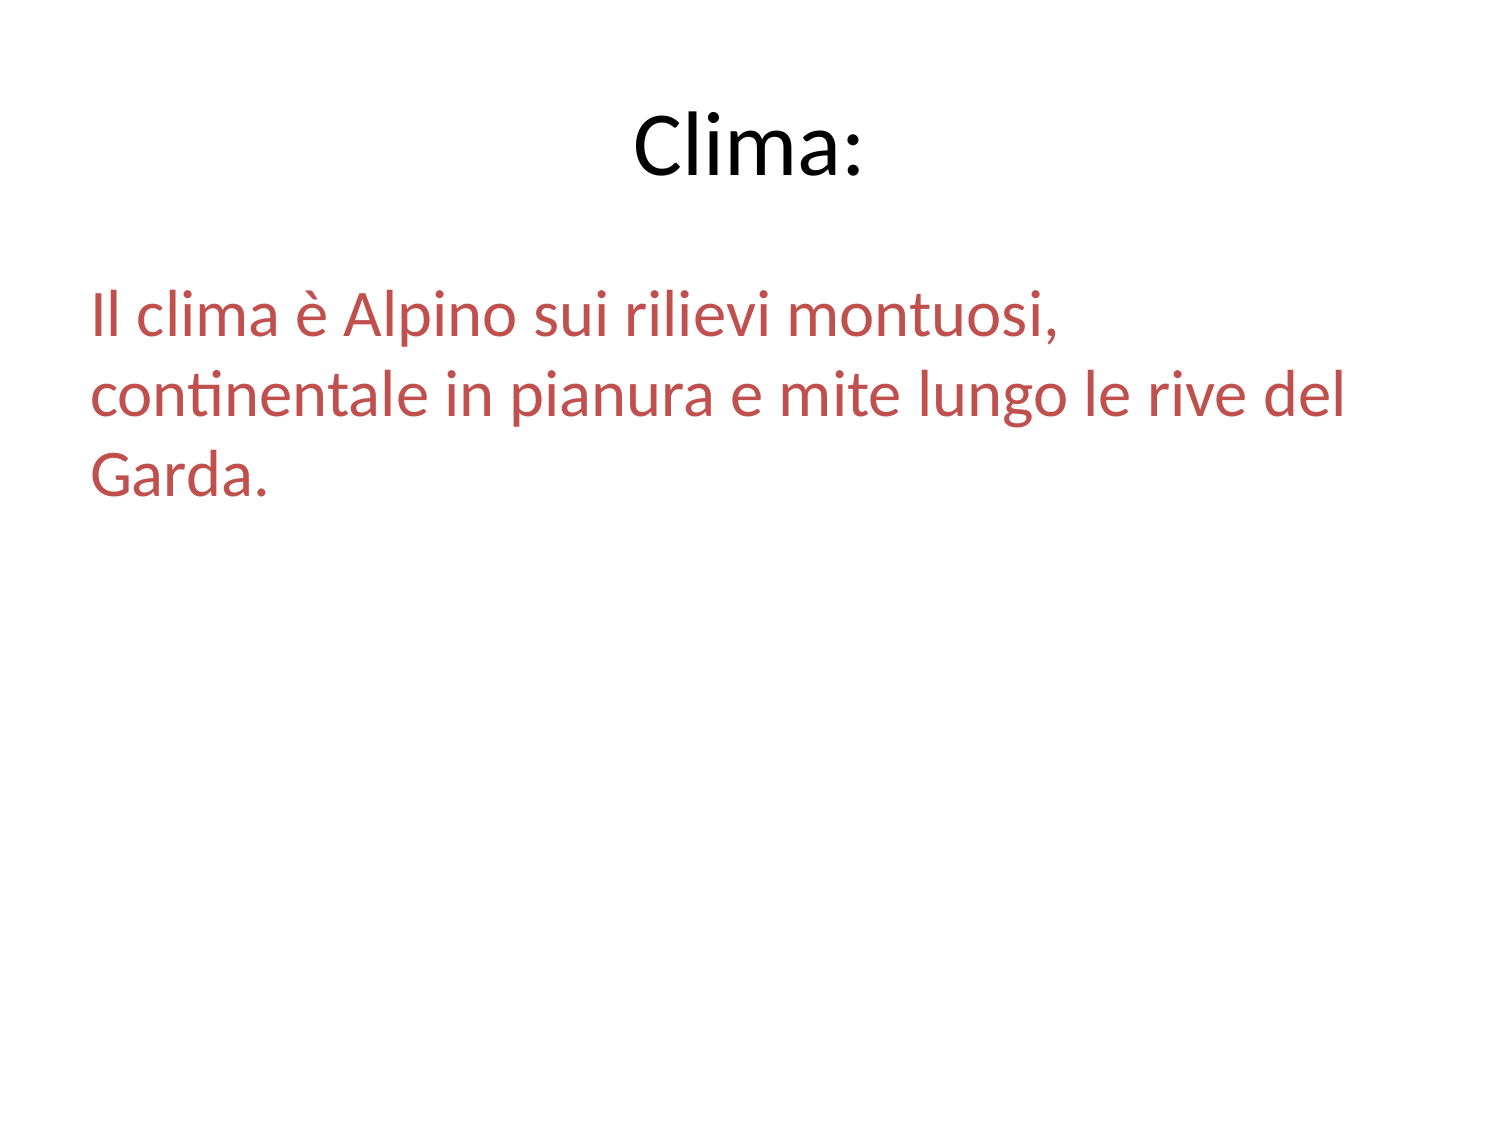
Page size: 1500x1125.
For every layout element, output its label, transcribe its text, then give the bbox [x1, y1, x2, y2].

list Il clima è Alpino sui rilievi montuosi, continentale in pianura e mite lungo le rive del Garda. [75, 262, 1425, 1005]
title Clima: [75, 45, 1425, 233]
